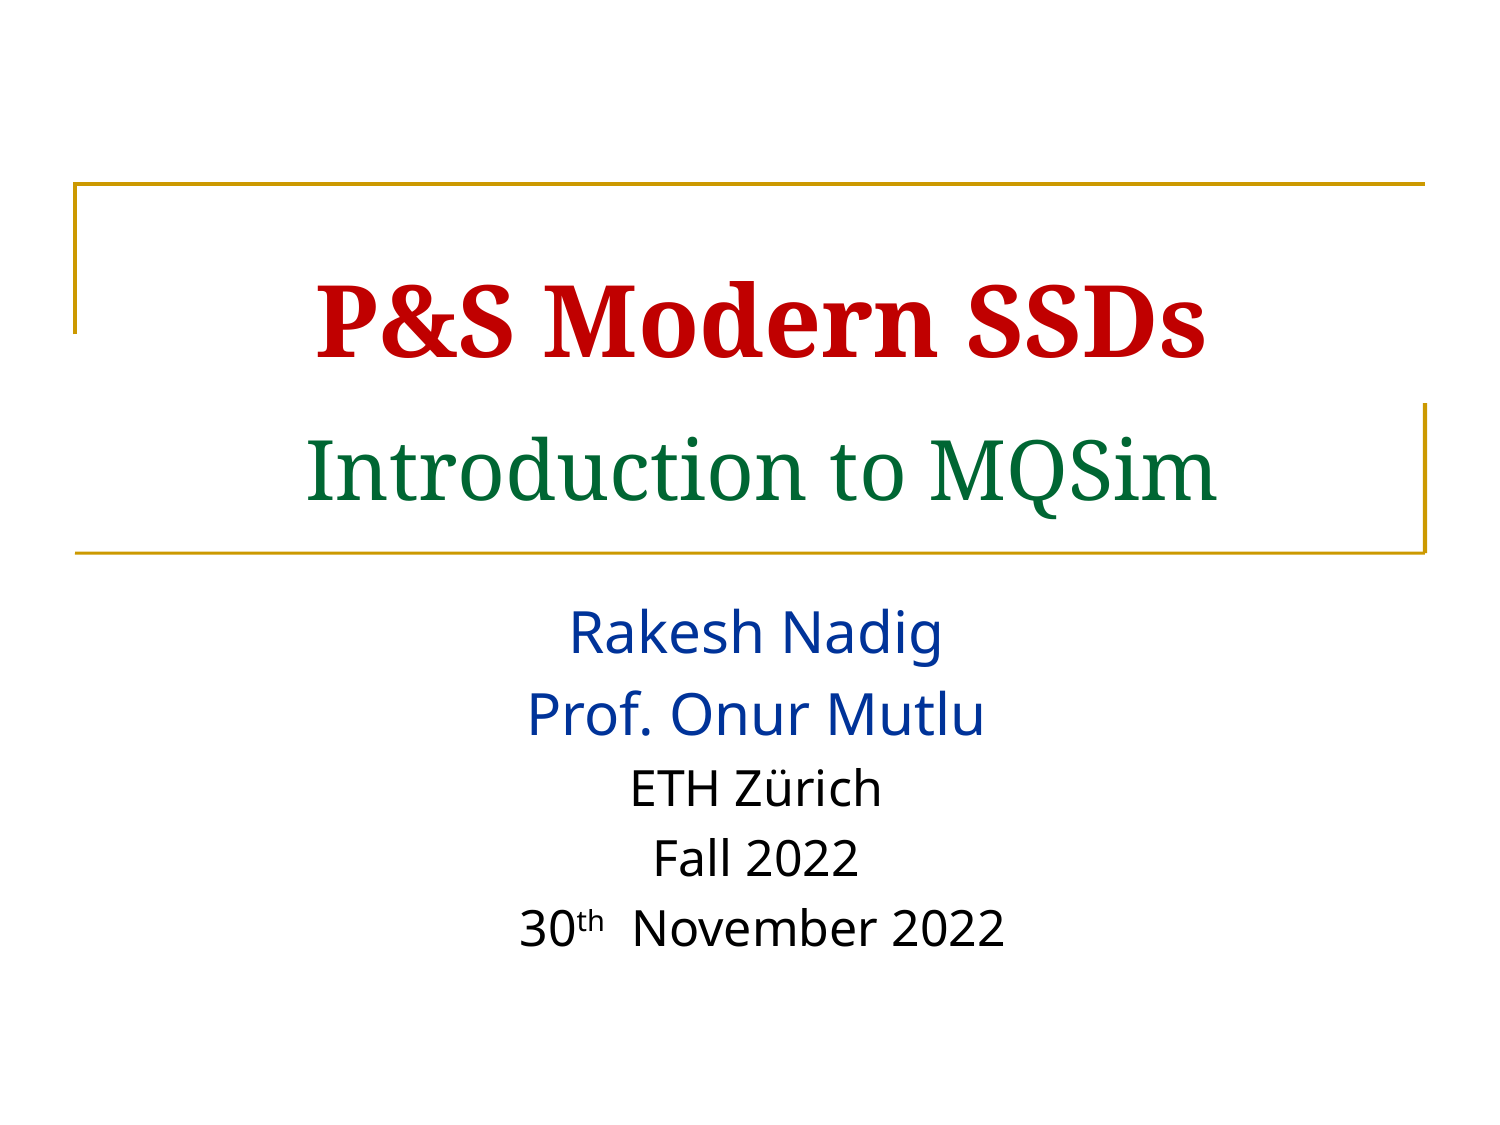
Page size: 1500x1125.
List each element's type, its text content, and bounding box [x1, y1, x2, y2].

subtitle Rakesh Nadig Prof. Onur Mutlu ETH Zürich Fall 2022 30th November 2022 [112, 587, 1400, 875]
title P&S Modern SSDs Introduction to MQSim [112, 249, 1413, 538]
